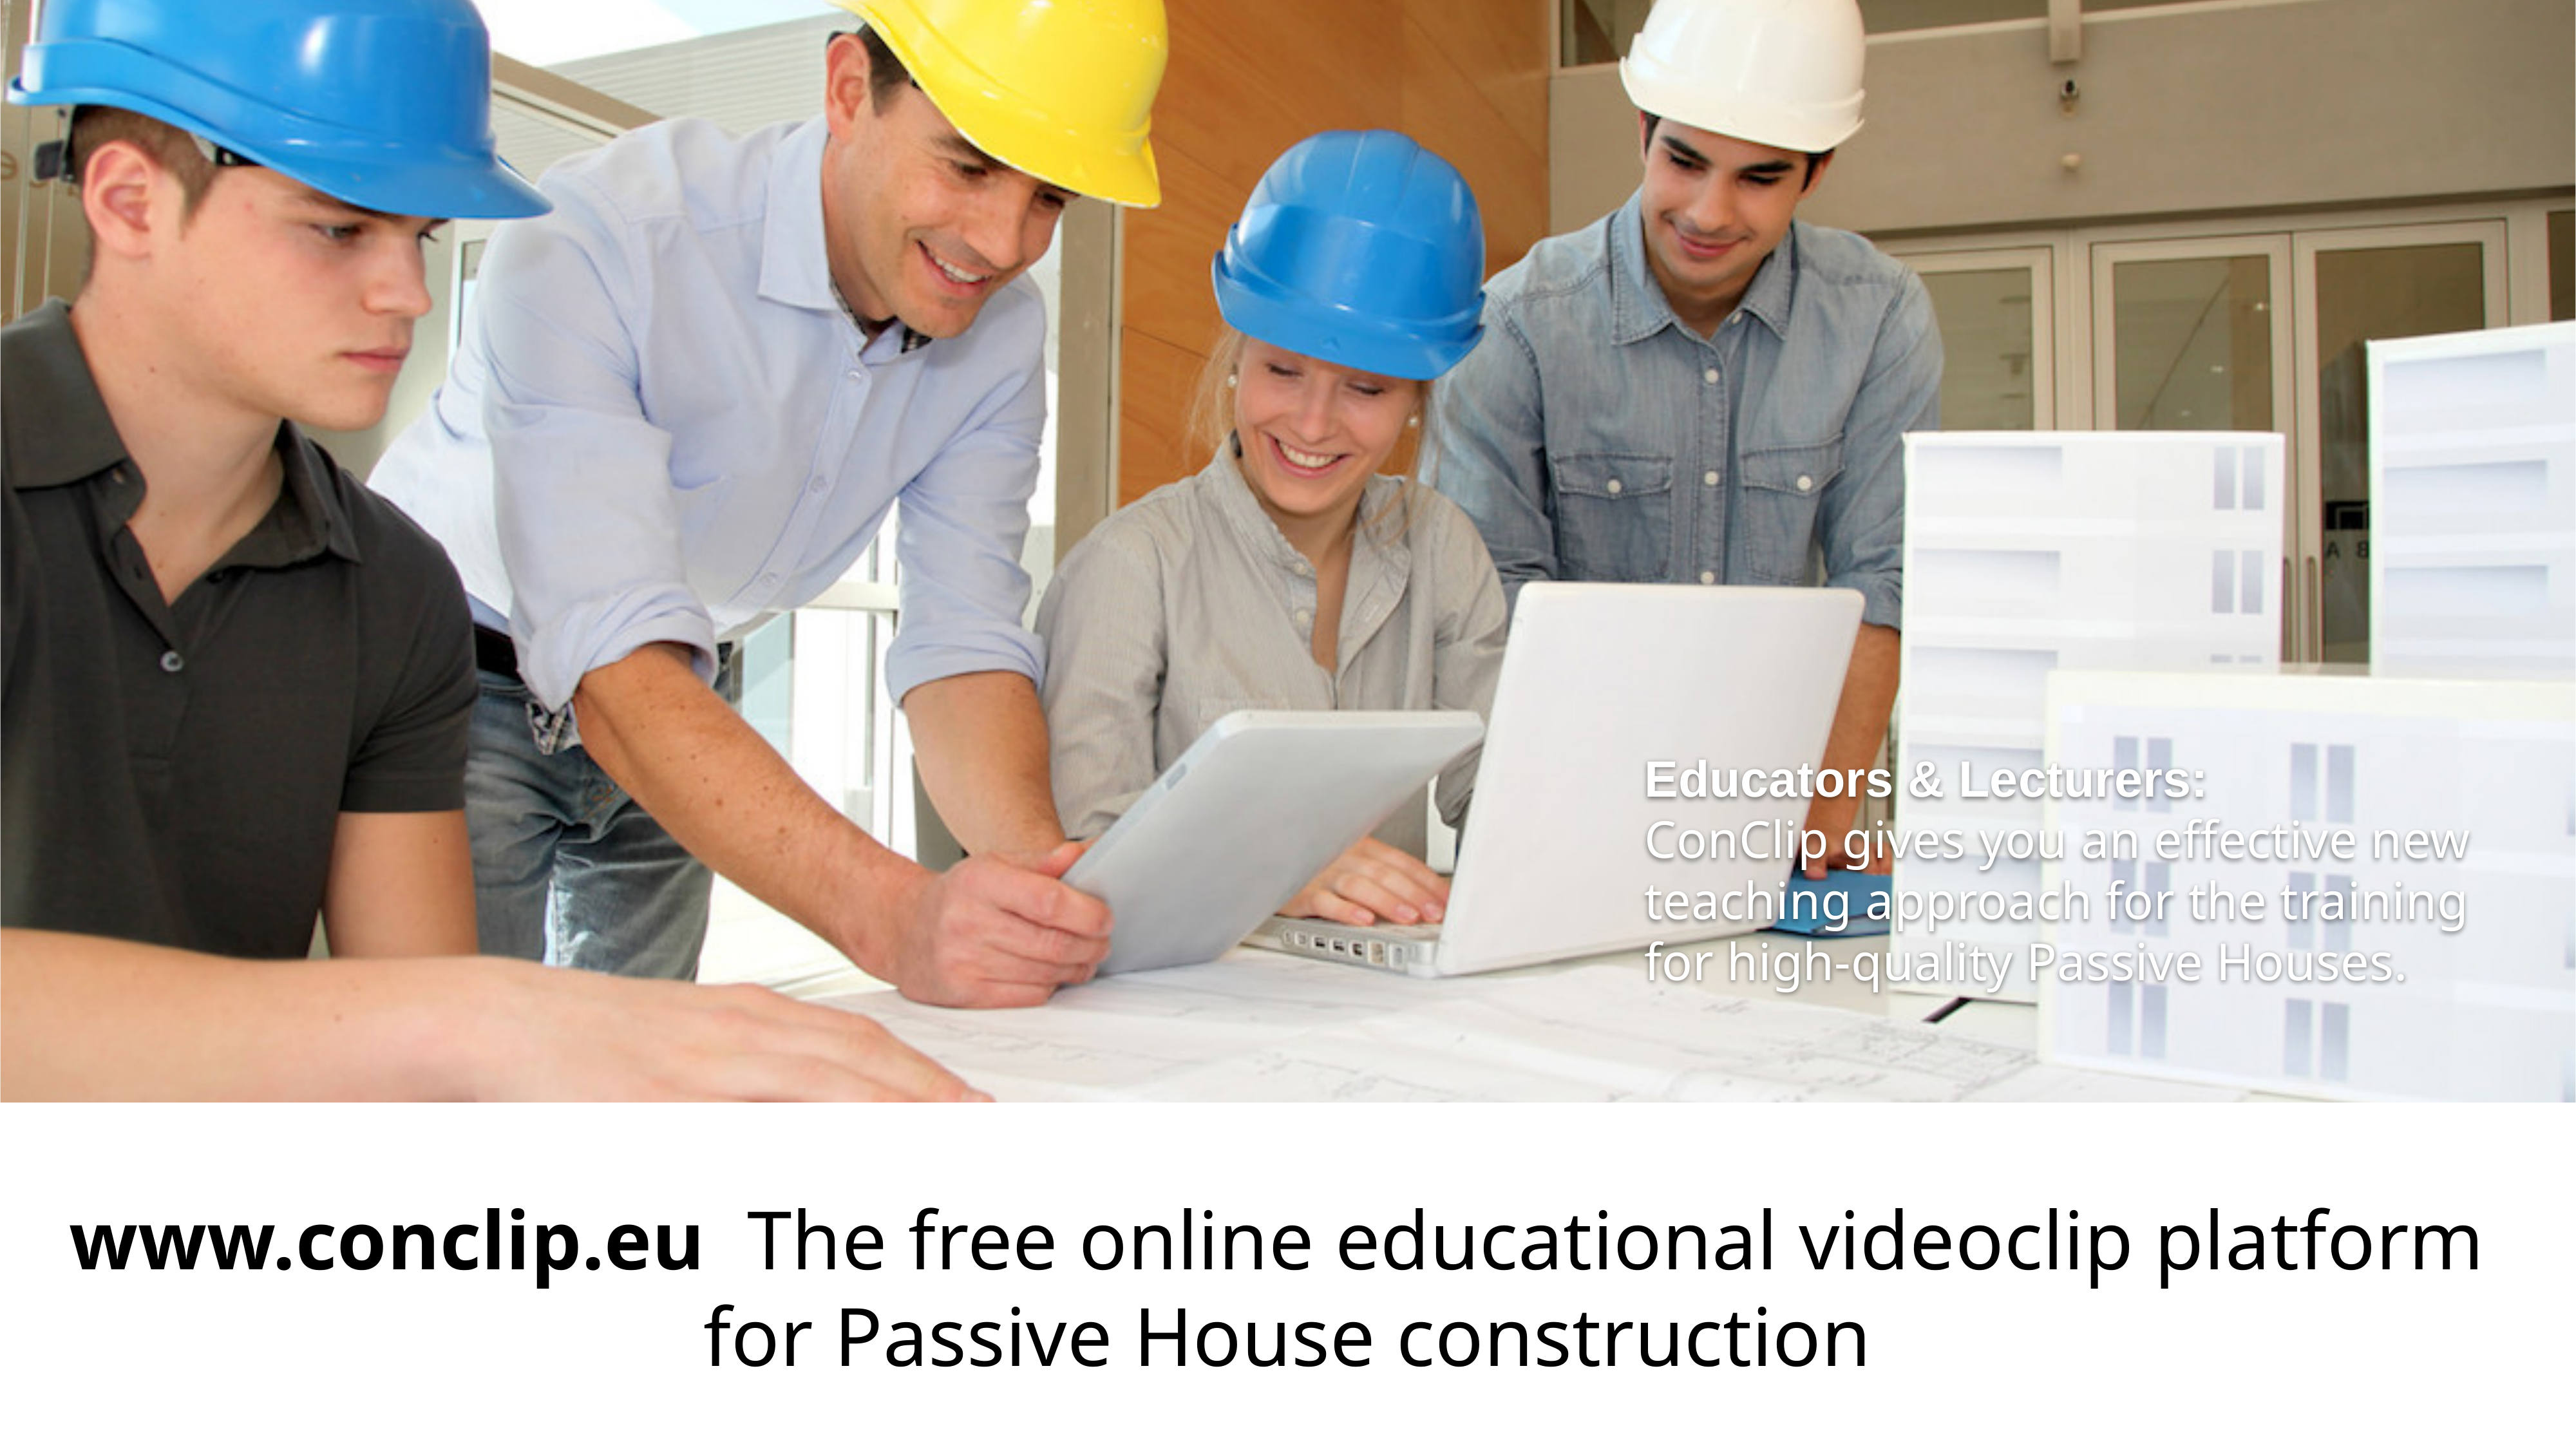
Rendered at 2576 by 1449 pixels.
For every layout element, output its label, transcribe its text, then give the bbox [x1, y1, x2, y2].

picture [0, 0, 2576, 1103]
text_box www.conclip.eu The free online educational videoclip platform for Passive House construction [57, 1181, 2519, 1390]
